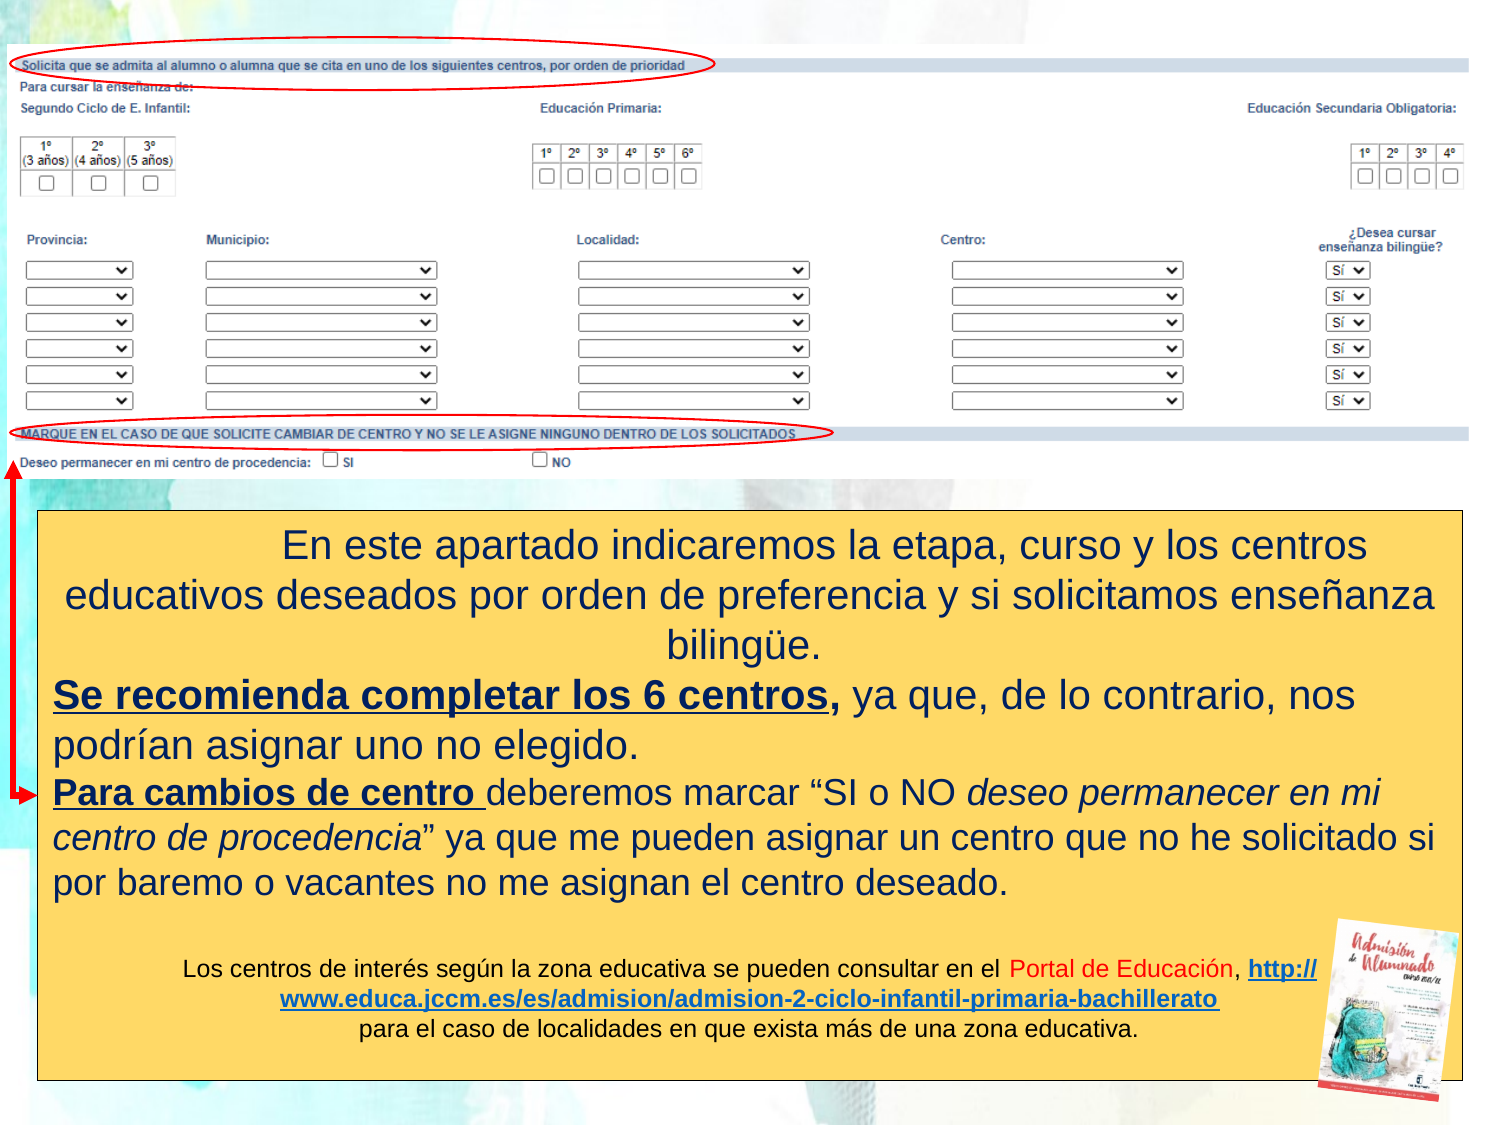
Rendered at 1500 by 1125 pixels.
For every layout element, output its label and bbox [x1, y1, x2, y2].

picture [0, 0, 1500, 1125]
text_box [13, 460, 38, 799]
